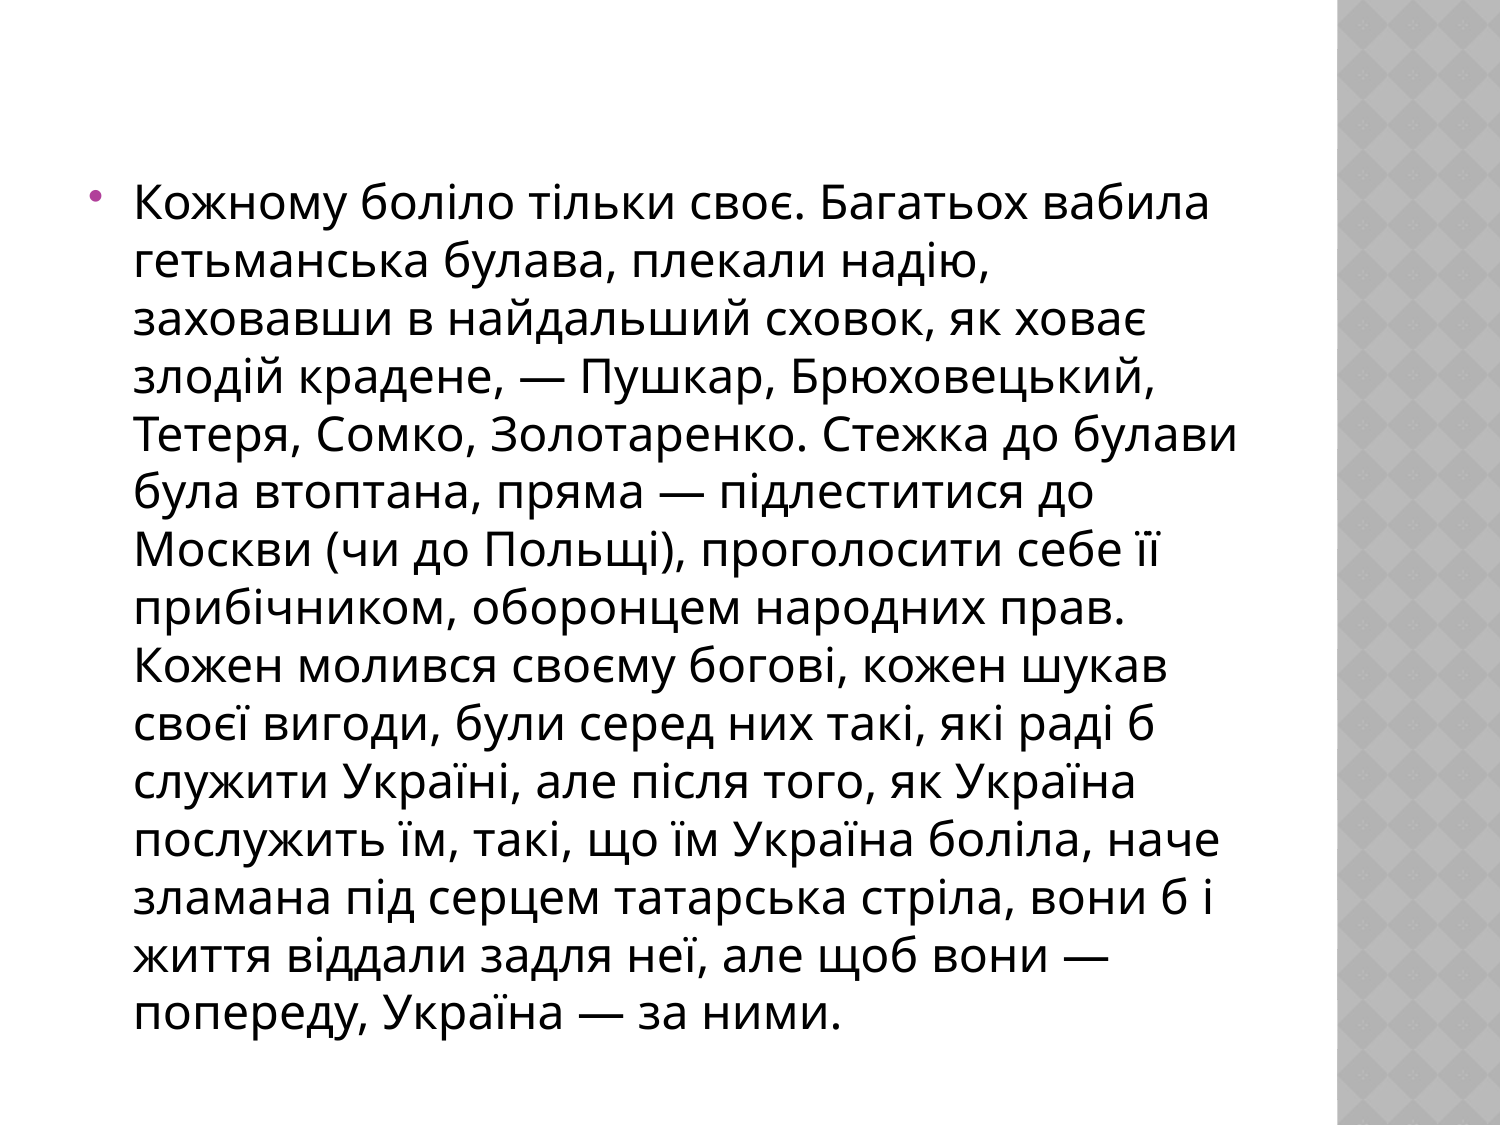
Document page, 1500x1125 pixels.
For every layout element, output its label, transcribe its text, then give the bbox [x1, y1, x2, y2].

list Кожному боліло тільки своє. Багатьох вабила гетьманська булава, плекали надію, заховавши в найдальший сховок, як ховає злодій крадене, — Пушкар, Брюховецький, Тетеря, Сомко, Золотаренко. Стежка до булави була втоптана, пряма — підлеститися до Москви (чи до Польщі), проголосити себе її прибічником, оборонцем народних прав. Кожен молився своєму богові, кожен шукав своєї вигоди, були серед них такі, які раді б служити Україні, але після того, як Україна послужить їм, такі, що їм Україна боліла, наче зламана під серцем татарська стріла, вони б і життя віддали задля неї, але щоб вони — попереду, Україна — за ними. [75, 164, 1263, 1059]
